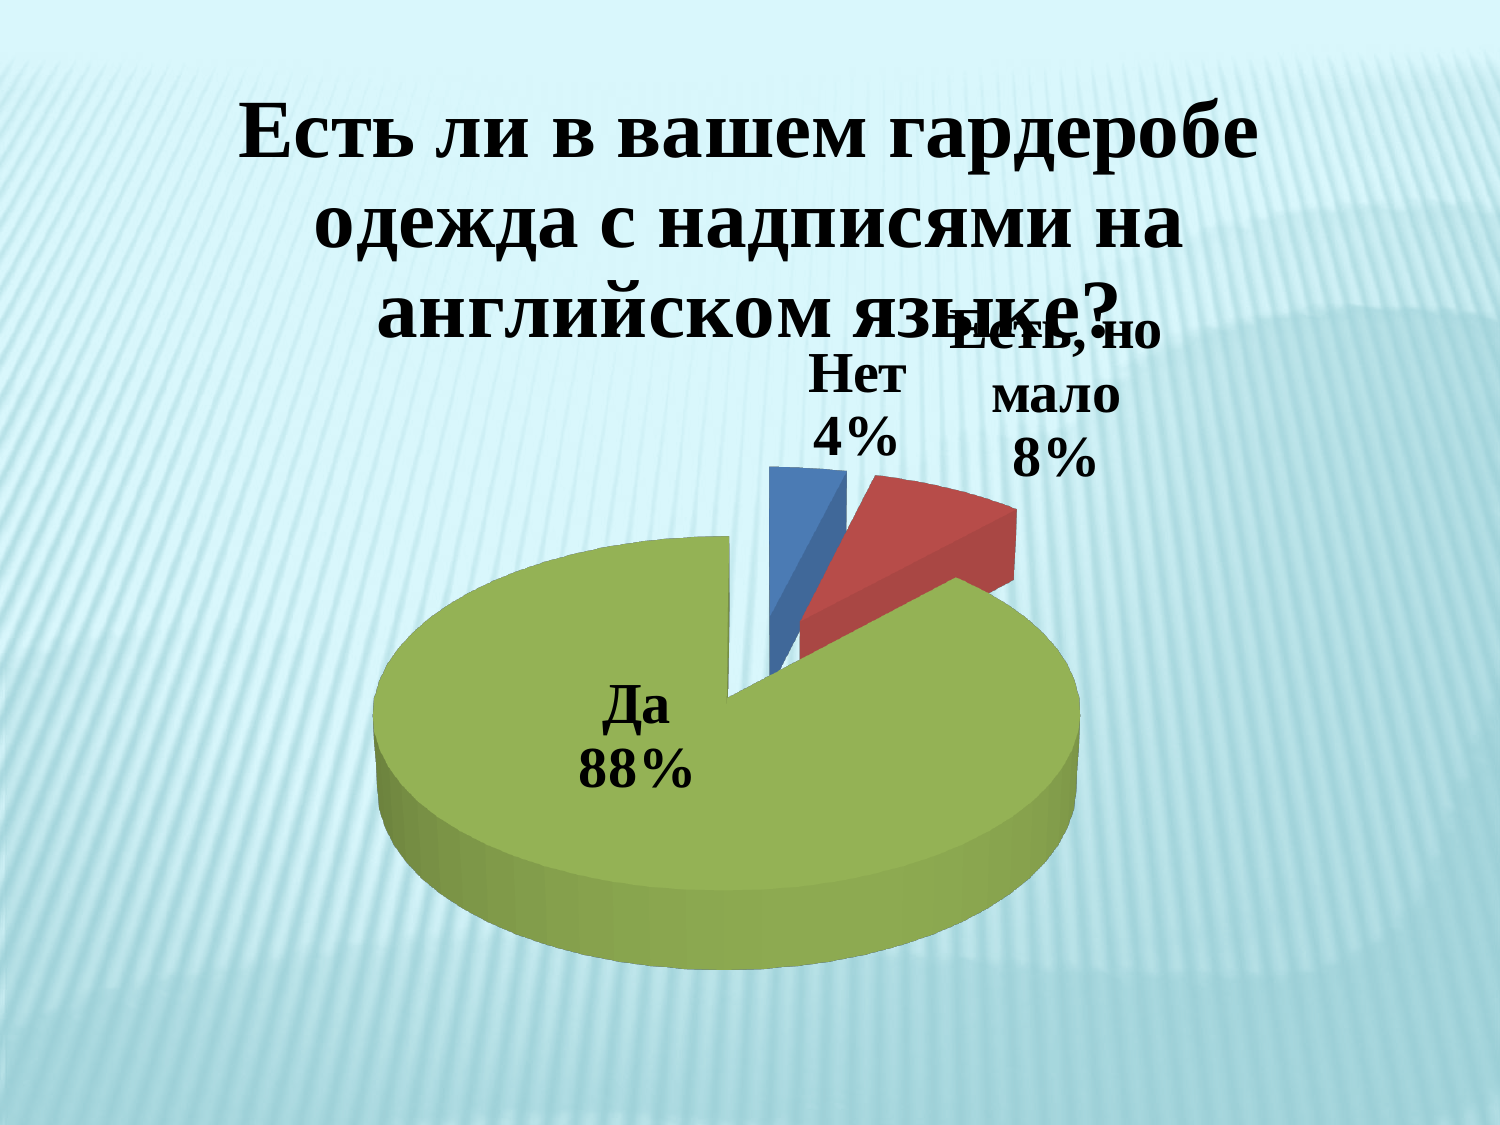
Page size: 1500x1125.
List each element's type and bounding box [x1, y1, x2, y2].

chart [40, 30, 1460, 1083]
